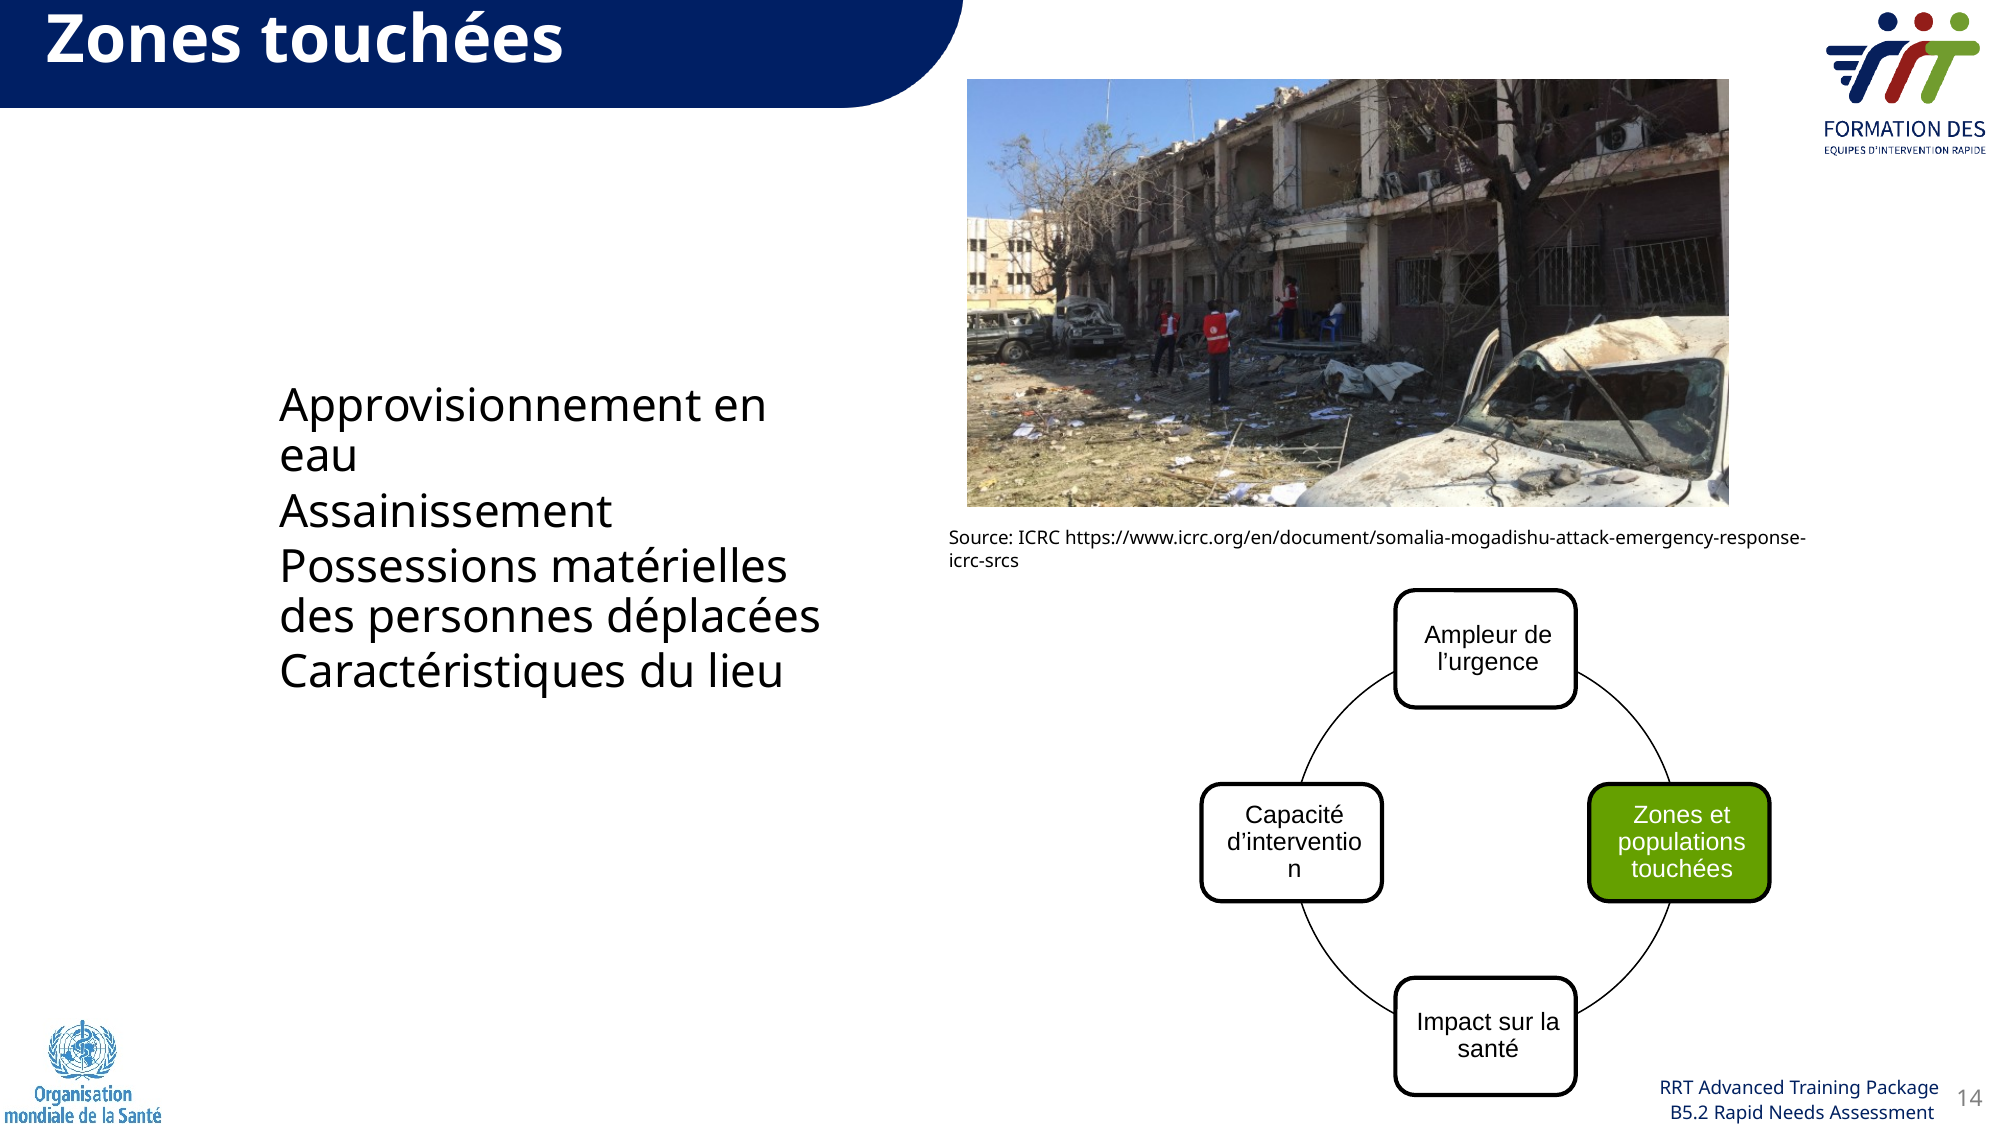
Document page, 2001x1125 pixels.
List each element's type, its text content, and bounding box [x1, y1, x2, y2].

text_box Zones touchées [39, 0, 913, 103]
list Approvisionnement en eau Assainissement Possessions matérielles des personnes déplacées Caractéristiques du lieu [271, 374, 859, 751]
picture [1824, 11, 1986, 156]
text_box Source: ICRC https://www.icrc.org/en/document/somalia-mogadishu-attack-emergency-response-icrc-srcs [941, 518, 1815, 579]
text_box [1069, 589, 1902, 1096]
picture [3, 1018, 162, 1124]
picture [967, 79, 1729, 507]
picture [0, 0, 964, 108]
